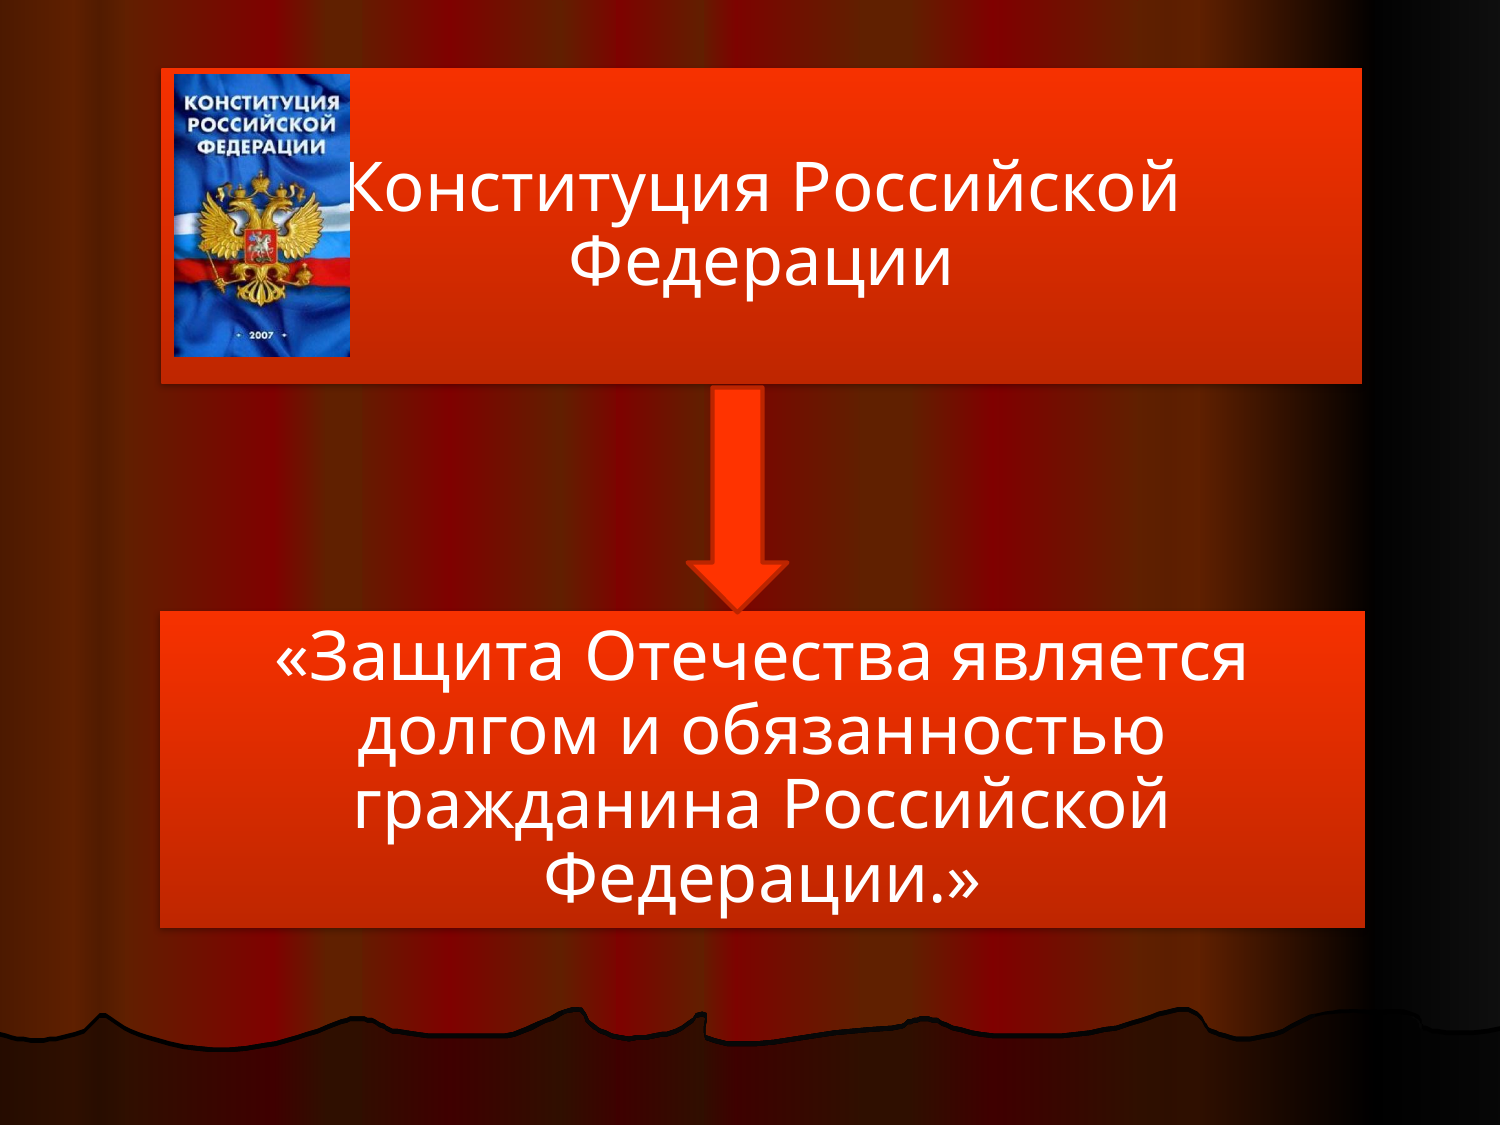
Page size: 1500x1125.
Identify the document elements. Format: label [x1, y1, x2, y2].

list [158, 67, 1366, 1082]
picture [174, 74, 351, 357]
